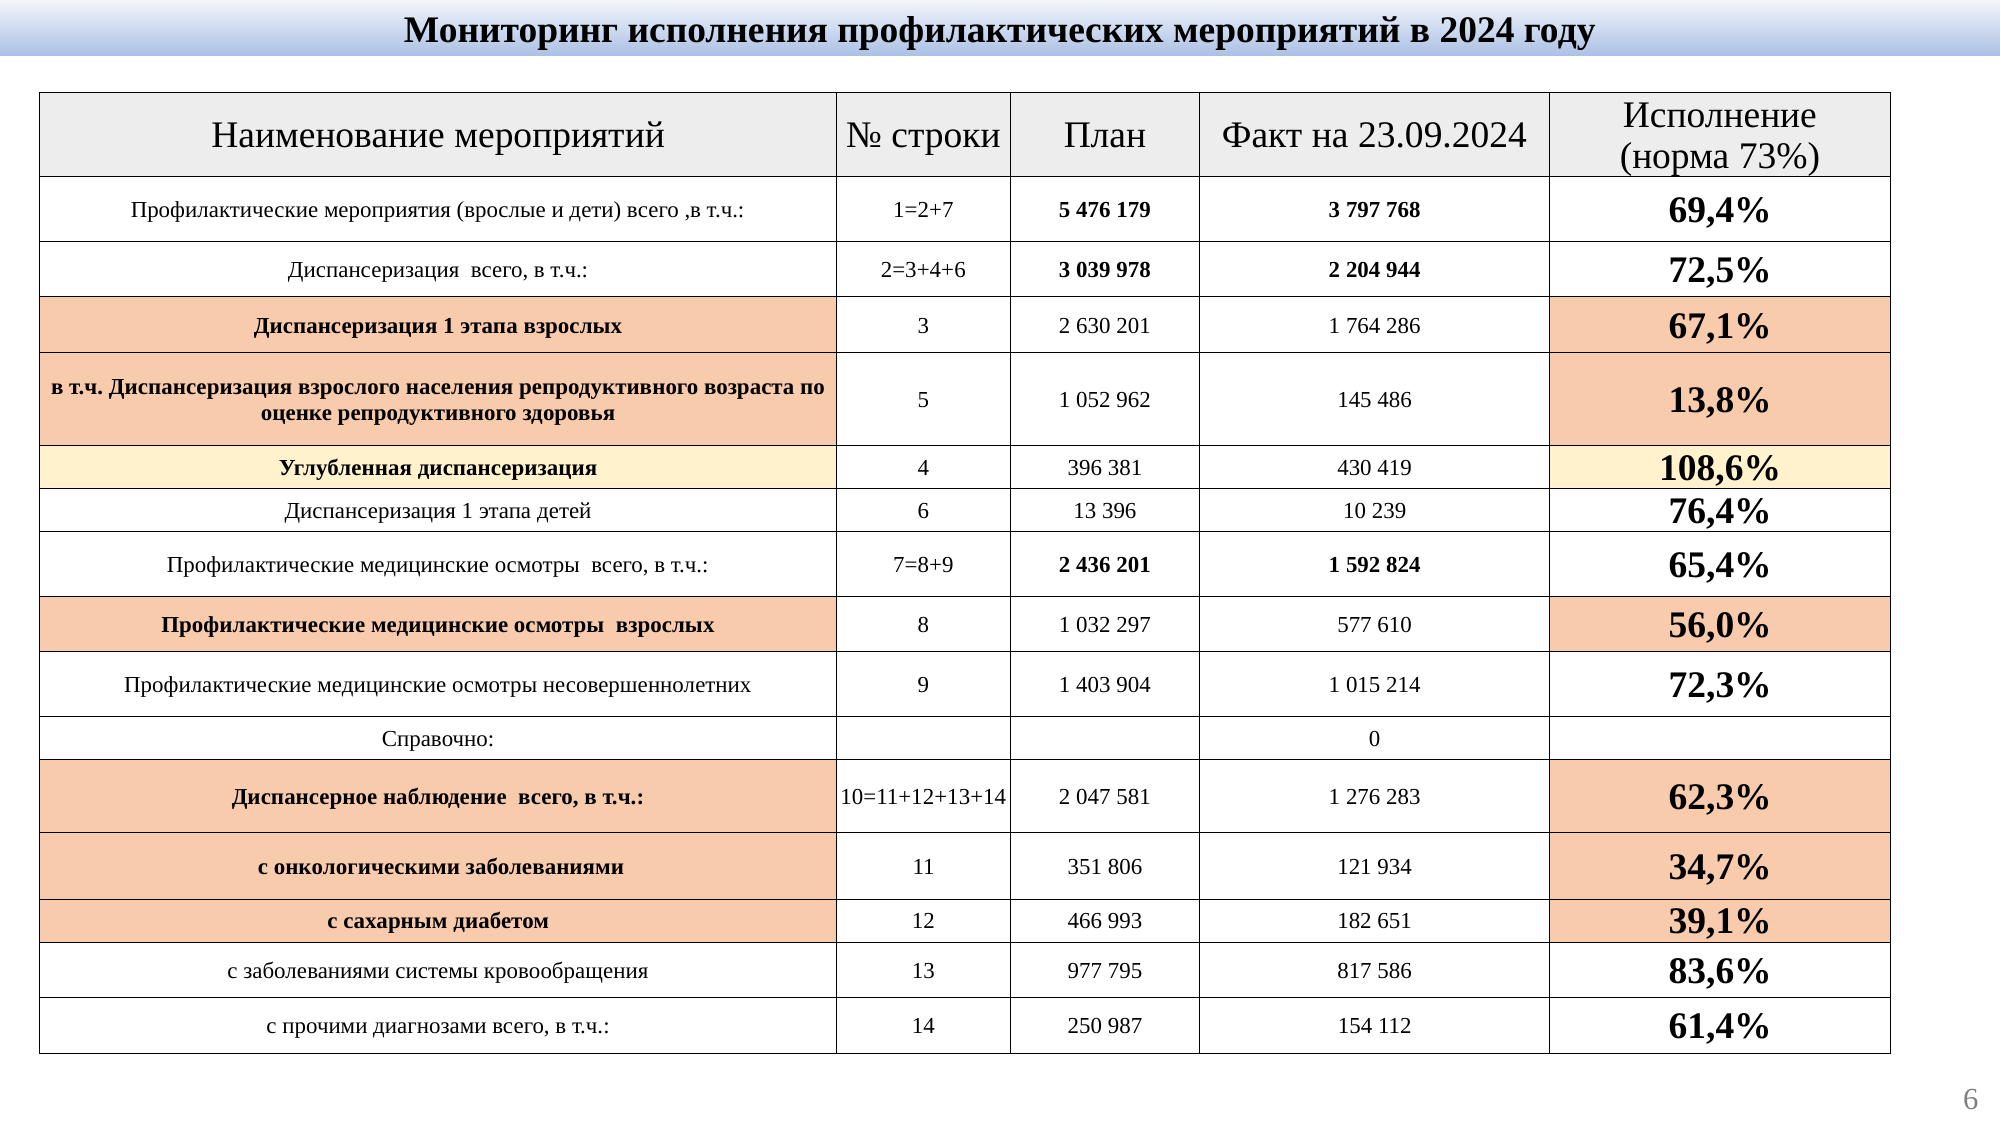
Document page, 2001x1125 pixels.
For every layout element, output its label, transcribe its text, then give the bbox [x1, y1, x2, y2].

table_cell 2 047 581 [1011, 760, 1199, 832]
table_header План [1011, 93, 1199, 176]
table_cell 108,6% [1550, 446, 1890, 488]
table_cell 13,8% [1550, 353, 1890, 445]
table_cell 1 052 962 [1011, 353, 1199, 445]
table_cell 11 [837, 833, 1010, 899]
table_cell 12 [837, 900, 1010, 942]
table_cell 1 764 286 [1200, 297, 1549, 352]
table_cell 577 610 [1200, 597, 1549, 651]
table_cell 121 934 [1200, 833, 1549, 899]
table_cell 72,5% [1550, 242, 1890, 296]
table_cell 154 112 [1200, 998, 1549, 1053]
table_cell 0 [1200, 717, 1549, 759]
table_cell 430 419 [1200, 446, 1549, 488]
table_header Наименование мероприятий [40, 93, 836, 176]
table_cell 67,1% [1550, 297, 1890, 352]
table_cell 34,7% [1550, 833, 1890, 899]
table_cell 1 592 824 [1200, 532, 1549, 596]
table_cell 3 039 978 [1011, 242, 1199, 296]
table_cell 39,1% [1550, 900, 1890, 942]
table_cell 62,3% [1550, 760, 1890, 832]
table_cell Диспансерное наблюдение всего, в т.ч.: [40, 760, 836, 832]
table_cell 1 276 283 [1200, 760, 1549, 832]
table_cell 61,4% [1550, 998, 1890, 1053]
table_cell 1=2+7 [837, 177, 1010, 241]
table_cell 10=11+12+13+14 [837, 760, 1010, 832]
table_cell 72,3% [1550, 652, 1890, 716]
table_cell Диспансеризация всего, в т.ч.: [40, 242, 836, 296]
table_cell 65,4% [1550, 532, 1890, 596]
table_cell в т.ч. Диспансеризация взрослого населения репродуктивного возраста по оценке репродуктивного здоровья [40, 353, 836, 445]
table_cell 4 [837, 446, 1010, 488]
table_cell 2 436 201 [1011, 532, 1199, 596]
table_cell 10 239 [1200, 489, 1549, 531]
table_cell 977 795 [1011, 943, 1199, 997]
table_cell 8 [837, 597, 1010, 651]
table_cell 3 [837, 297, 1010, 352]
table_header № строки [837, 93, 1010, 176]
table_cell Диспансеризация 1 этапа взрослых [40, 297, 836, 352]
table_cell 145 486 [1200, 353, 1549, 445]
table_cell 1 403 904 [1011, 652, 1199, 716]
table_cell с сахарным диабетом [40, 900, 836, 942]
table_cell 351 806 [1011, 833, 1199, 899]
table_cell 817 586 [1200, 943, 1549, 997]
table_cell Профилактические мероприятия (врослые и дети) всего ,в т.ч.: [40, 177, 836, 241]
table_cell 69,4% [1550, 177, 1890, 241]
table_cell [837, 717, 1010, 759]
table_cell 56,0% [1550, 597, 1890, 651]
table_cell с онкологическими заболеваниями [40, 833, 836, 899]
table_cell Профилактические медицинские осмотры всего, в т.ч.: [40, 532, 836, 596]
table_cell 13 396 [1011, 489, 1199, 531]
table_cell Профилактические медицинские осмотры взрослых [40, 597, 836, 651]
table_cell 6 [837, 489, 1010, 531]
table_cell Углубленная диспансеризация [40, 446, 836, 488]
table_cell [1011, 717, 1199, 759]
table_cell 83,6% [1550, 943, 1890, 997]
table_cell [1550, 717, 1890, 759]
table_cell 1 032 297 [1011, 597, 1199, 651]
table_cell Профилактические медицинские осмотры несовершеннолетних [40, 652, 836, 716]
table_cell 182 651 [1200, 900, 1549, 942]
table_cell 76,4% [1550, 489, 1890, 531]
table_cell с прочими диагнозами всего, в т.ч.: [40, 998, 836, 1053]
table_cell 14 [837, 998, 1010, 1053]
table_cell 7=8+9 [837, 532, 1010, 596]
table_cell с заболеваниями системы кровообращения [40, 943, 836, 997]
table_cell 466 993 [1011, 900, 1199, 942]
table_cell 2=3+4+6 [837, 242, 1010, 296]
table_cell 5 [837, 353, 1010, 445]
table_cell 250 987 [1011, 998, 1199, 1053]
table_cell 2 630 201 [1011, 297, 1199, 352]
table_cell 3 797 768 [1200, 177, 1549, 241]
table_cell 13 [837, 943, 1010, 997]
table_header Исполнение (норма 73%) [1550, 93, 1890, 176]
text_box Мониторинг исполнения профилактических мероприятий в 2024 году [0, 0, 2000, 56]
text_box 6 [1938, 1071, 1993, 1123]
table_cell Справочно: [40, 717, 836, 759]
table_cell 5 476 179 [1011, 177, 1199, 241]
table_cell Диспансеризация 1 этапа детей [40, 489, 836, 531]
table_cell 1 015 214 [1200, 652, 1549, 716]
table_cell 9 [837, 652, 1010, 716]
table_cell 396 381 [1011, 446, 1199, 488]
table_cell 2 204 944 [1200, 242, 1549, 296]
table_header Факт на 23.09.2024 [1200, 93, 1549, 176]
